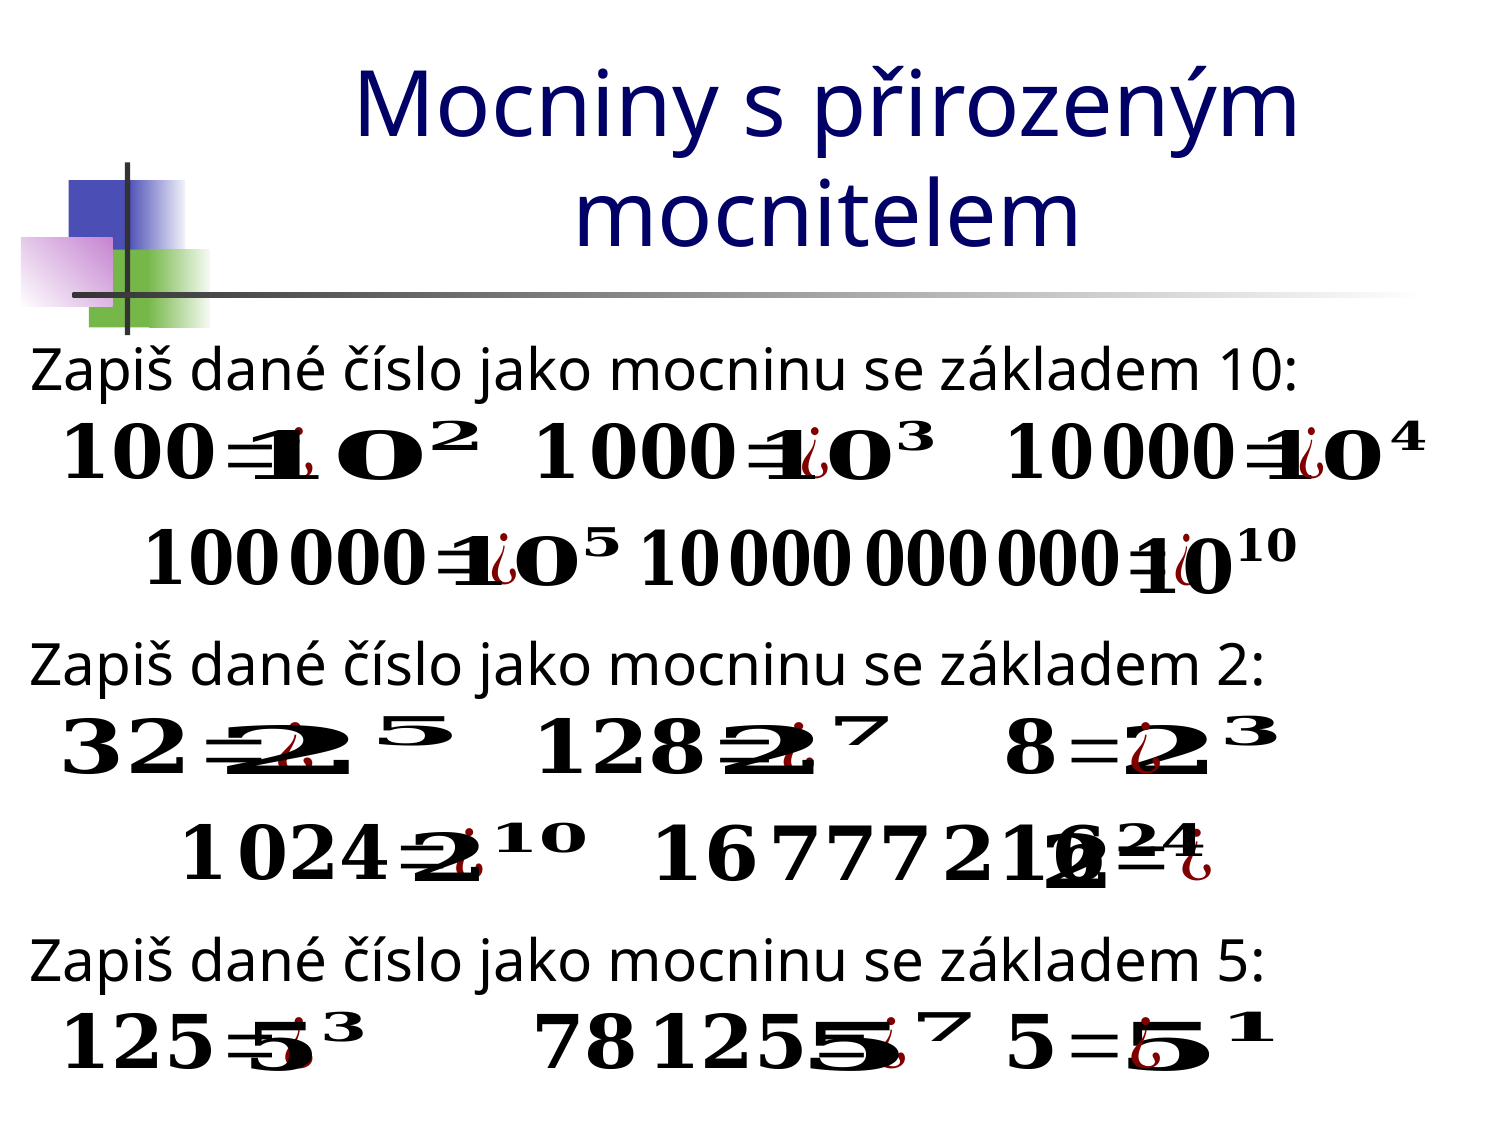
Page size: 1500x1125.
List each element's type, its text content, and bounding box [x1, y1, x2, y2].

list Zapiš dané číslo jako mocninu se základem 10: [0, 324, 1500, 408]
text_box Zapiš dané číslo jako mocninu se základem 5: [0, 915, 1500, 998]
title Mocniny s přirozeným mocnitelem [188, 34, 1468, 276]
text_box Zapiš dané číslo jako mocninu se základem 2: [0, 620, 1500, 703]
